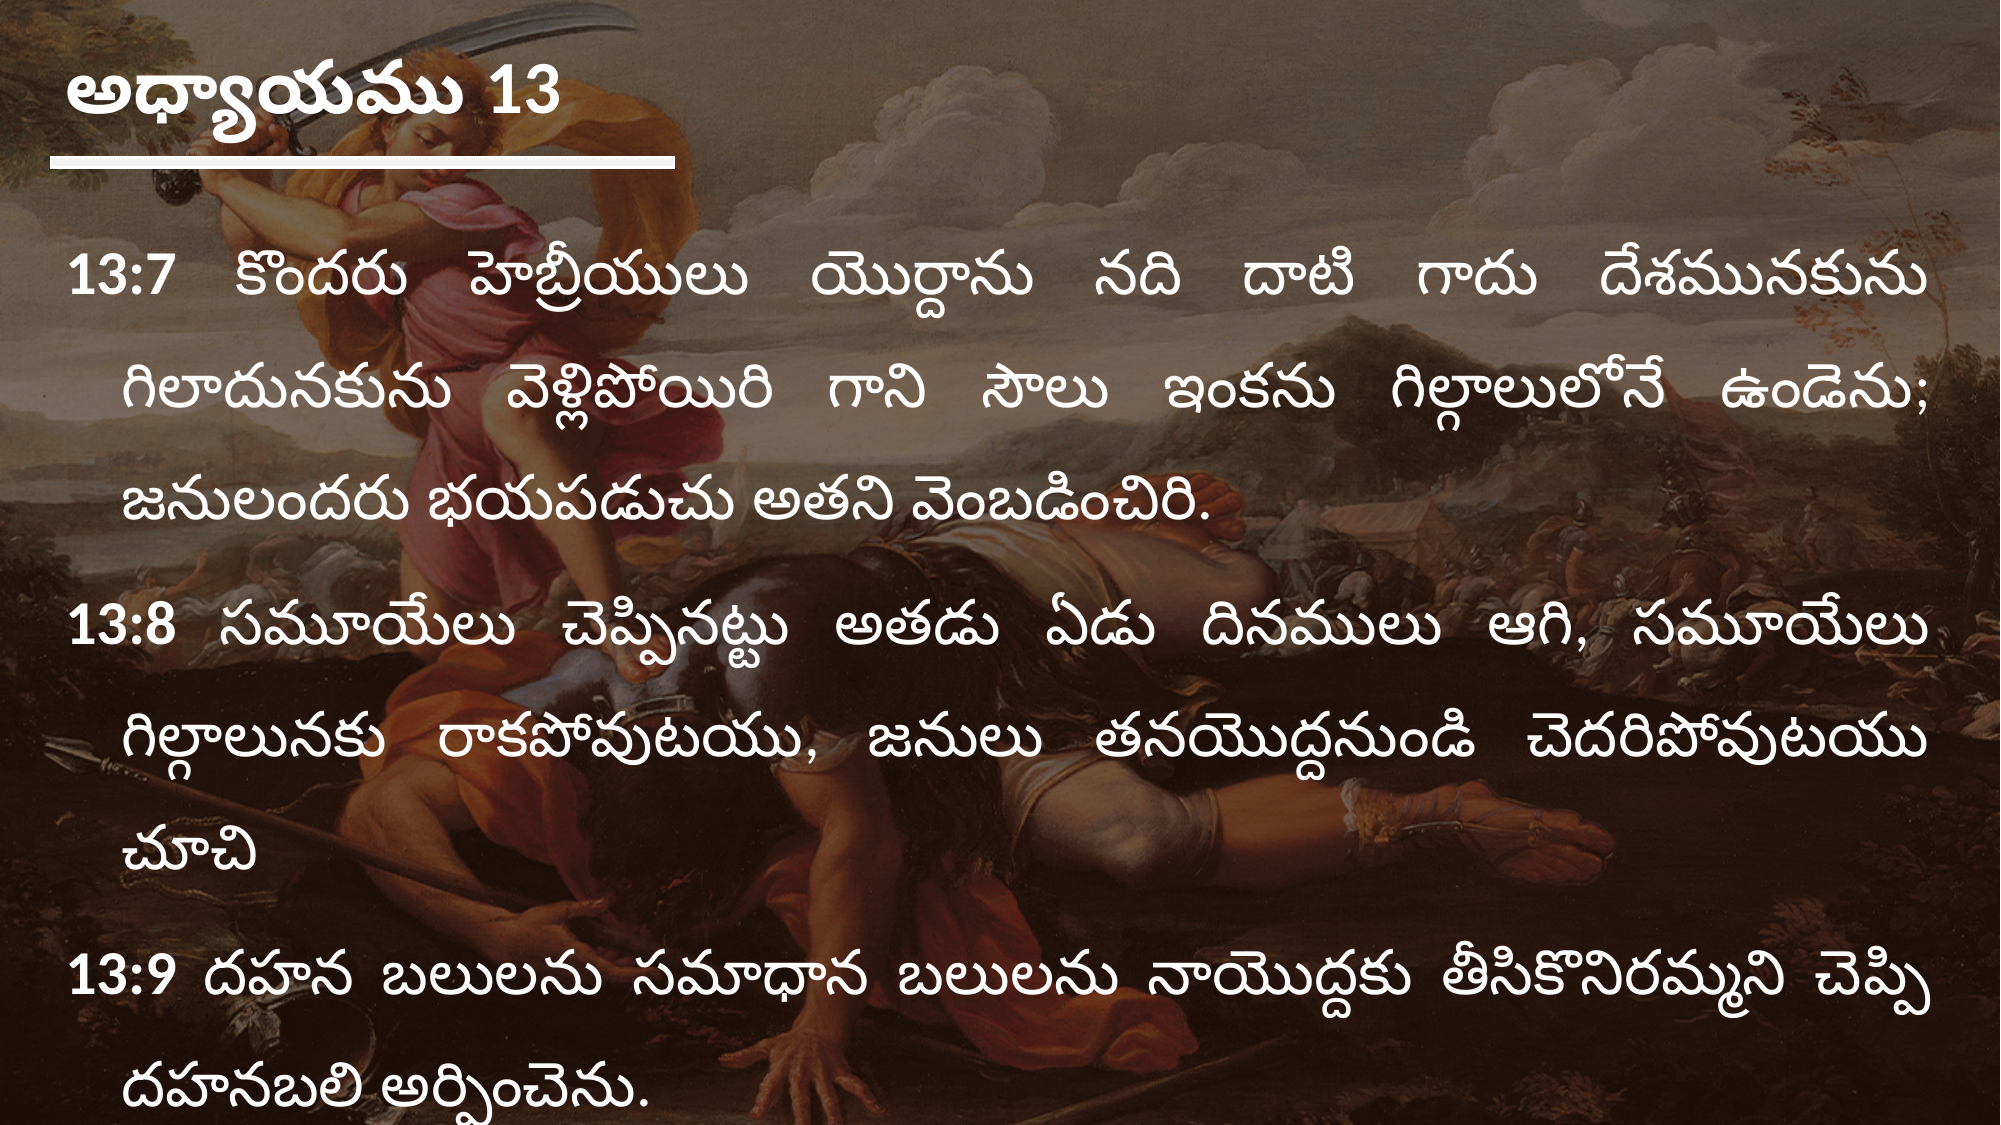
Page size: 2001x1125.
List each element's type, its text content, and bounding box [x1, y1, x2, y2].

picture [0, 0, 2000, 1125]
title అధ్యాయము 13 [50, 0, 1925, 167]
list 13:7 కొందరు హెబ్రీయులు యొర్దాను నది దాటి గాదు దేశమునకును గిలాదునకును వెళ్లిపోయిరి గాని సౌలు ఇంకను గిల్గాలులోనే ఉండెను; జనులందరు భయపడుచు అతని వెంబడించిరి. 13:8 సమూయేలు చెప్పినట్టు అతడు ఏడు దినములు ఆగి, సమూయేలు గిల్గాలునకు రాకపోవుటయు, జనులు తనయొద్దనుండి చెదరిపోవుటయు చూచి 13:9 దహన బలులను సమాధాన బలులను నాయొద్దకు తీసికొనిరమ్మని చెప్పి దహనబలి అర్పించెను. [50, 187, 1946, 1063]
